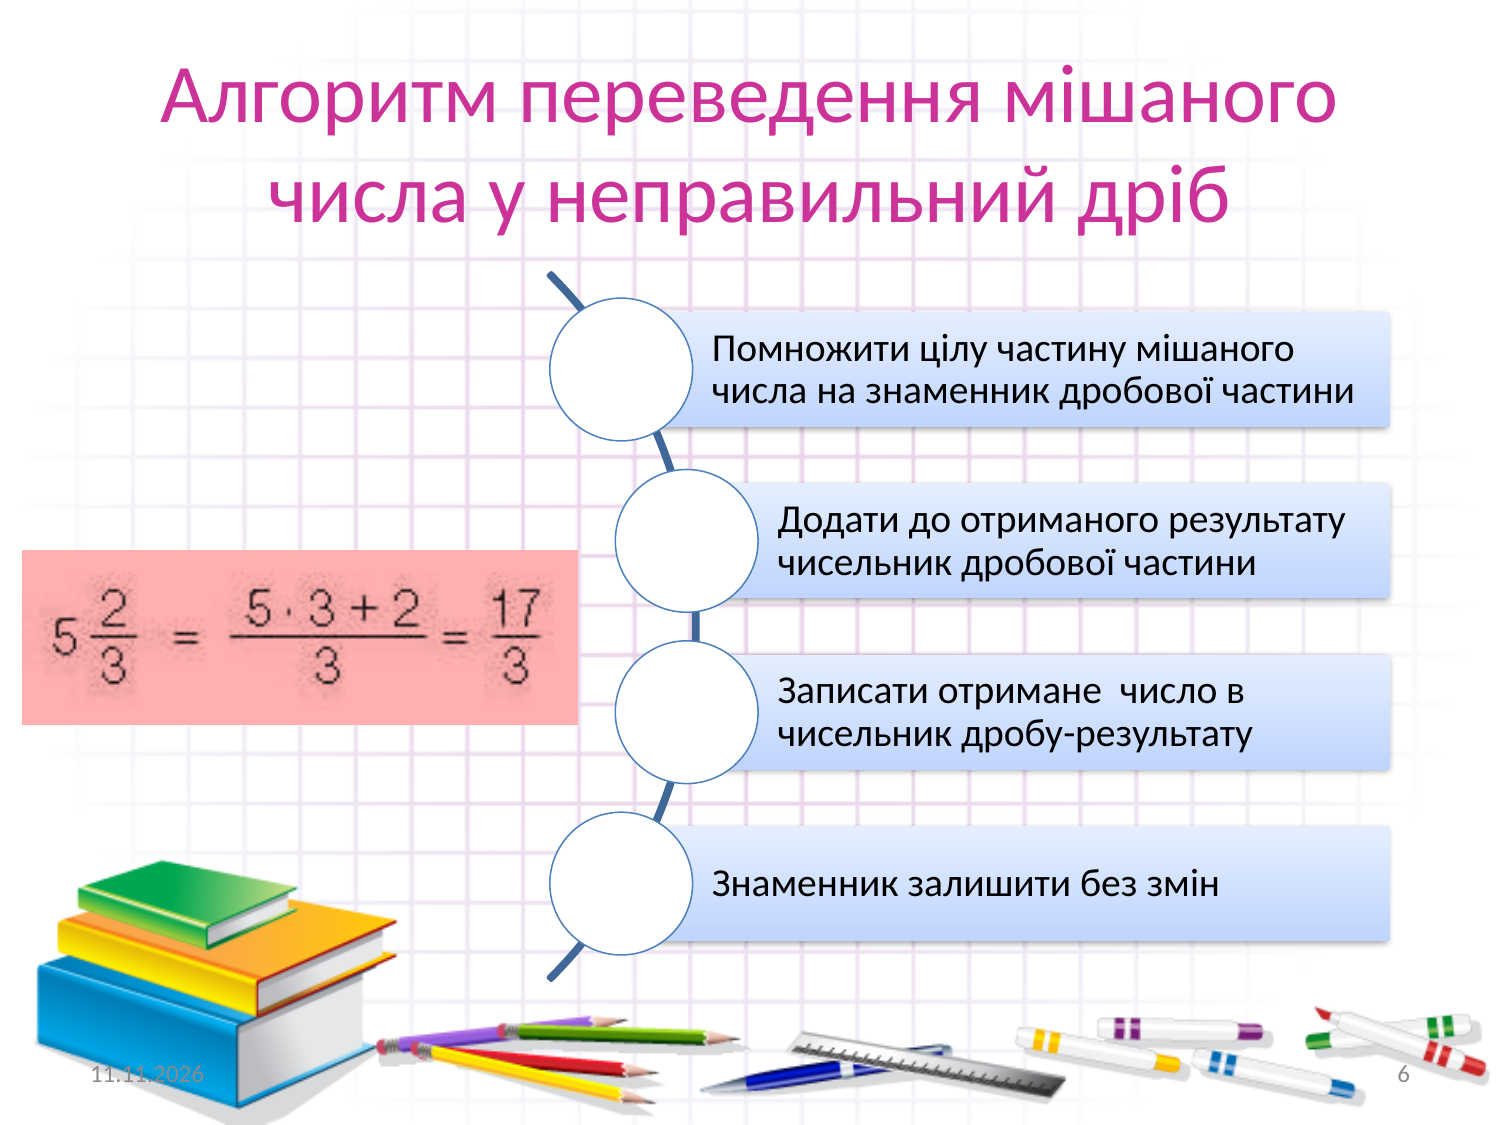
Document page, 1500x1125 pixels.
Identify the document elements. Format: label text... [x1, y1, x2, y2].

slide_number 6 [1074, 1042, 1425, 1103]
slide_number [75, 1042, 425, 1103]
title Алгоритм переведення мішаного числа у неправильний дріб [75, 45, 1425, 233]
picture [0, 0, 1500, 1125]
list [537, 255, 1400, 998]
